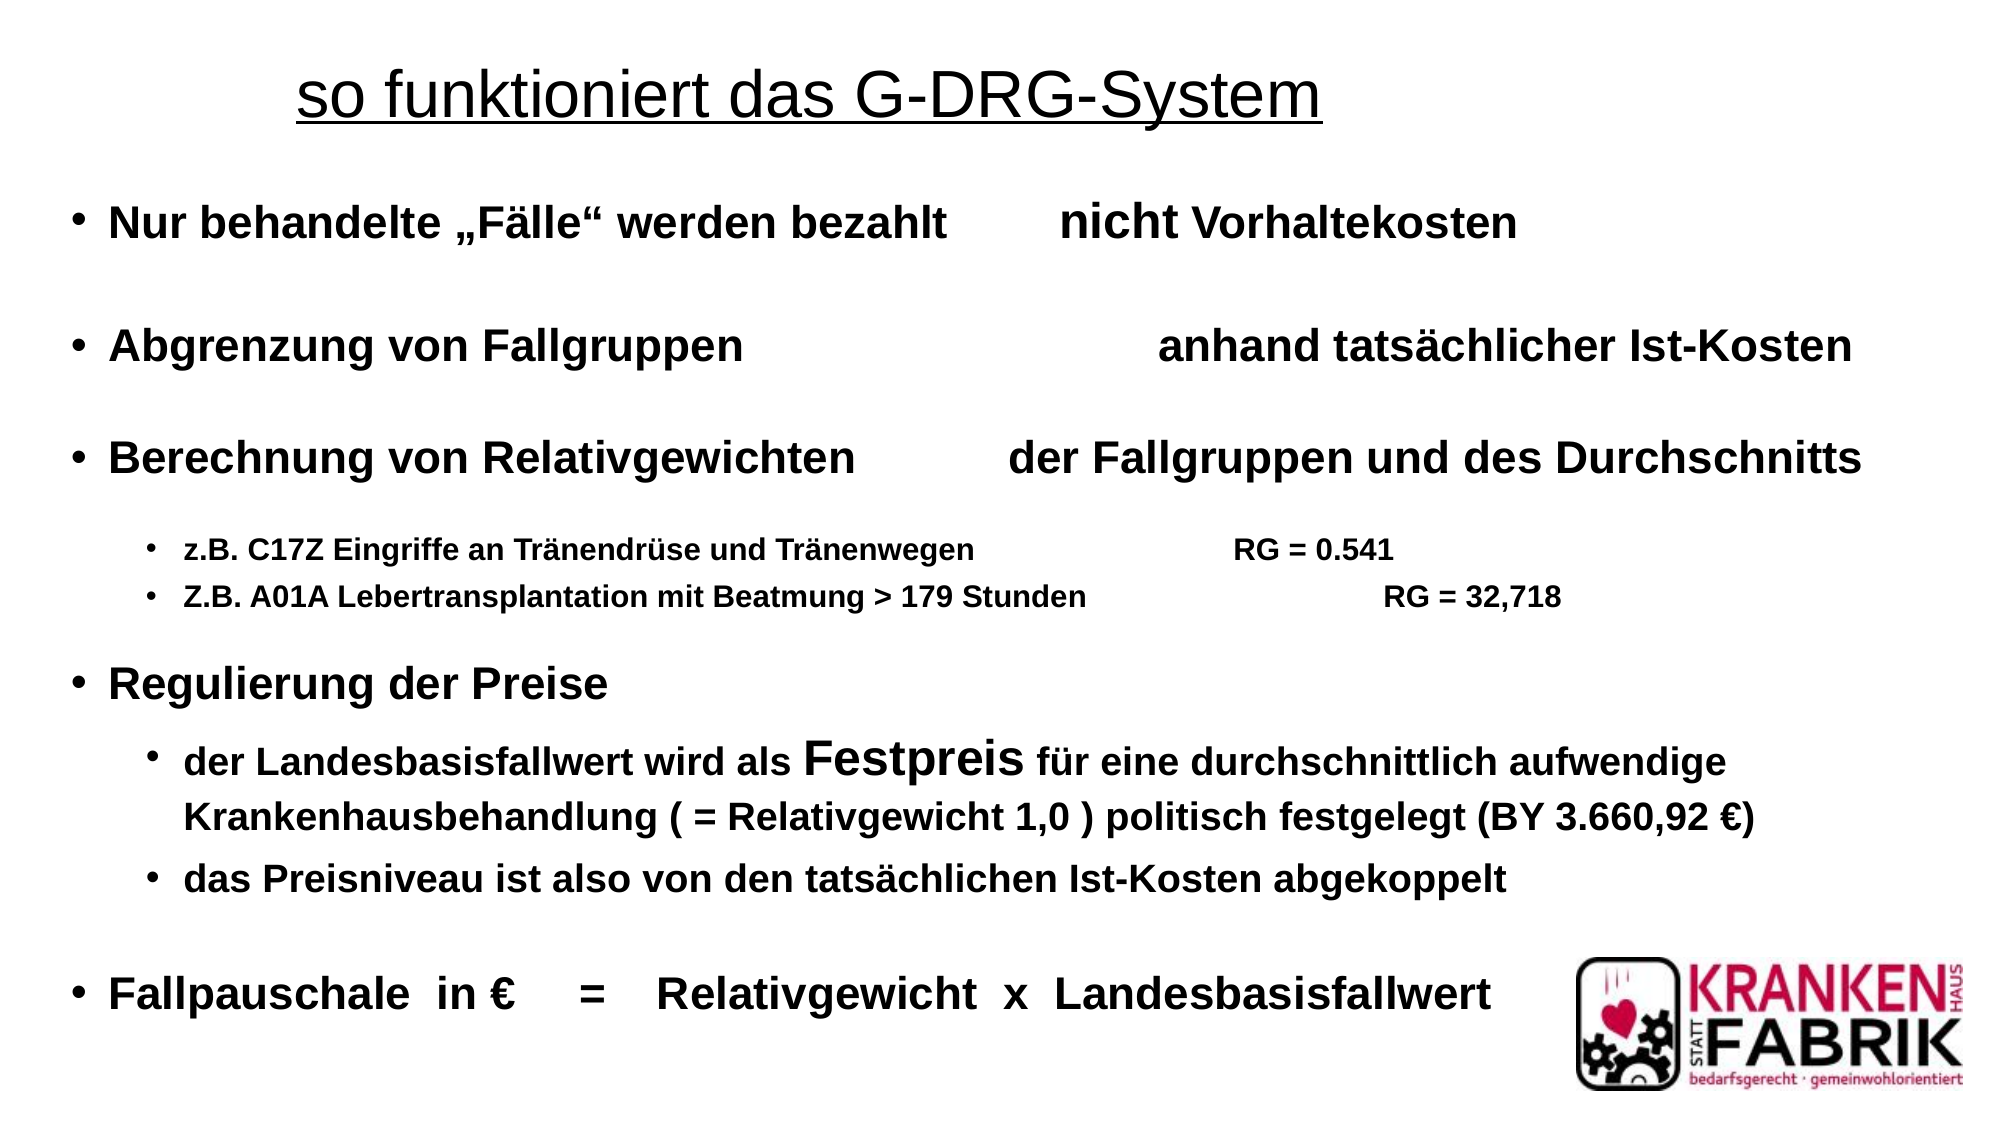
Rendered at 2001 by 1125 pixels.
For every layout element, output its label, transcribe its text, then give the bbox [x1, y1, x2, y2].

picture [1576, 957, 1963, 1091]
title so funktioniert das G-DRG-System [84, 19, 1535, 136]
text_box Nur behandelte „Fälle“ werden bezahlt nicht Vorhaltekosten Abgrenzung von Fallgruppen anhand tatsächlicher Ist-Kosten Berechnung von Relativgewichten der Fallgruppen und des Durchschnitts z.B. C17Z Eingriffe an Tränendrüse und Tränenwegen RG = 0.541 Z.B. A01A Lebertransplantation mit Beatmung > 179 Stunden RG = 32,718 Regulierung der Preise der Landesbasisfallwert wird als Festpreis für eine durchschnittlich aufwendige Krankenhausbehandlung ( = Relativgewicht 1,0 ) politisch festgelegt (BY 3.660,92 €) das Preisniveau ist also von den tatsächlichen Ist-Kosten abgekoppelt Fallpauschale in € = Relativgewicht x Landesbasisfallwert [55, 136, 1987, 1093]
